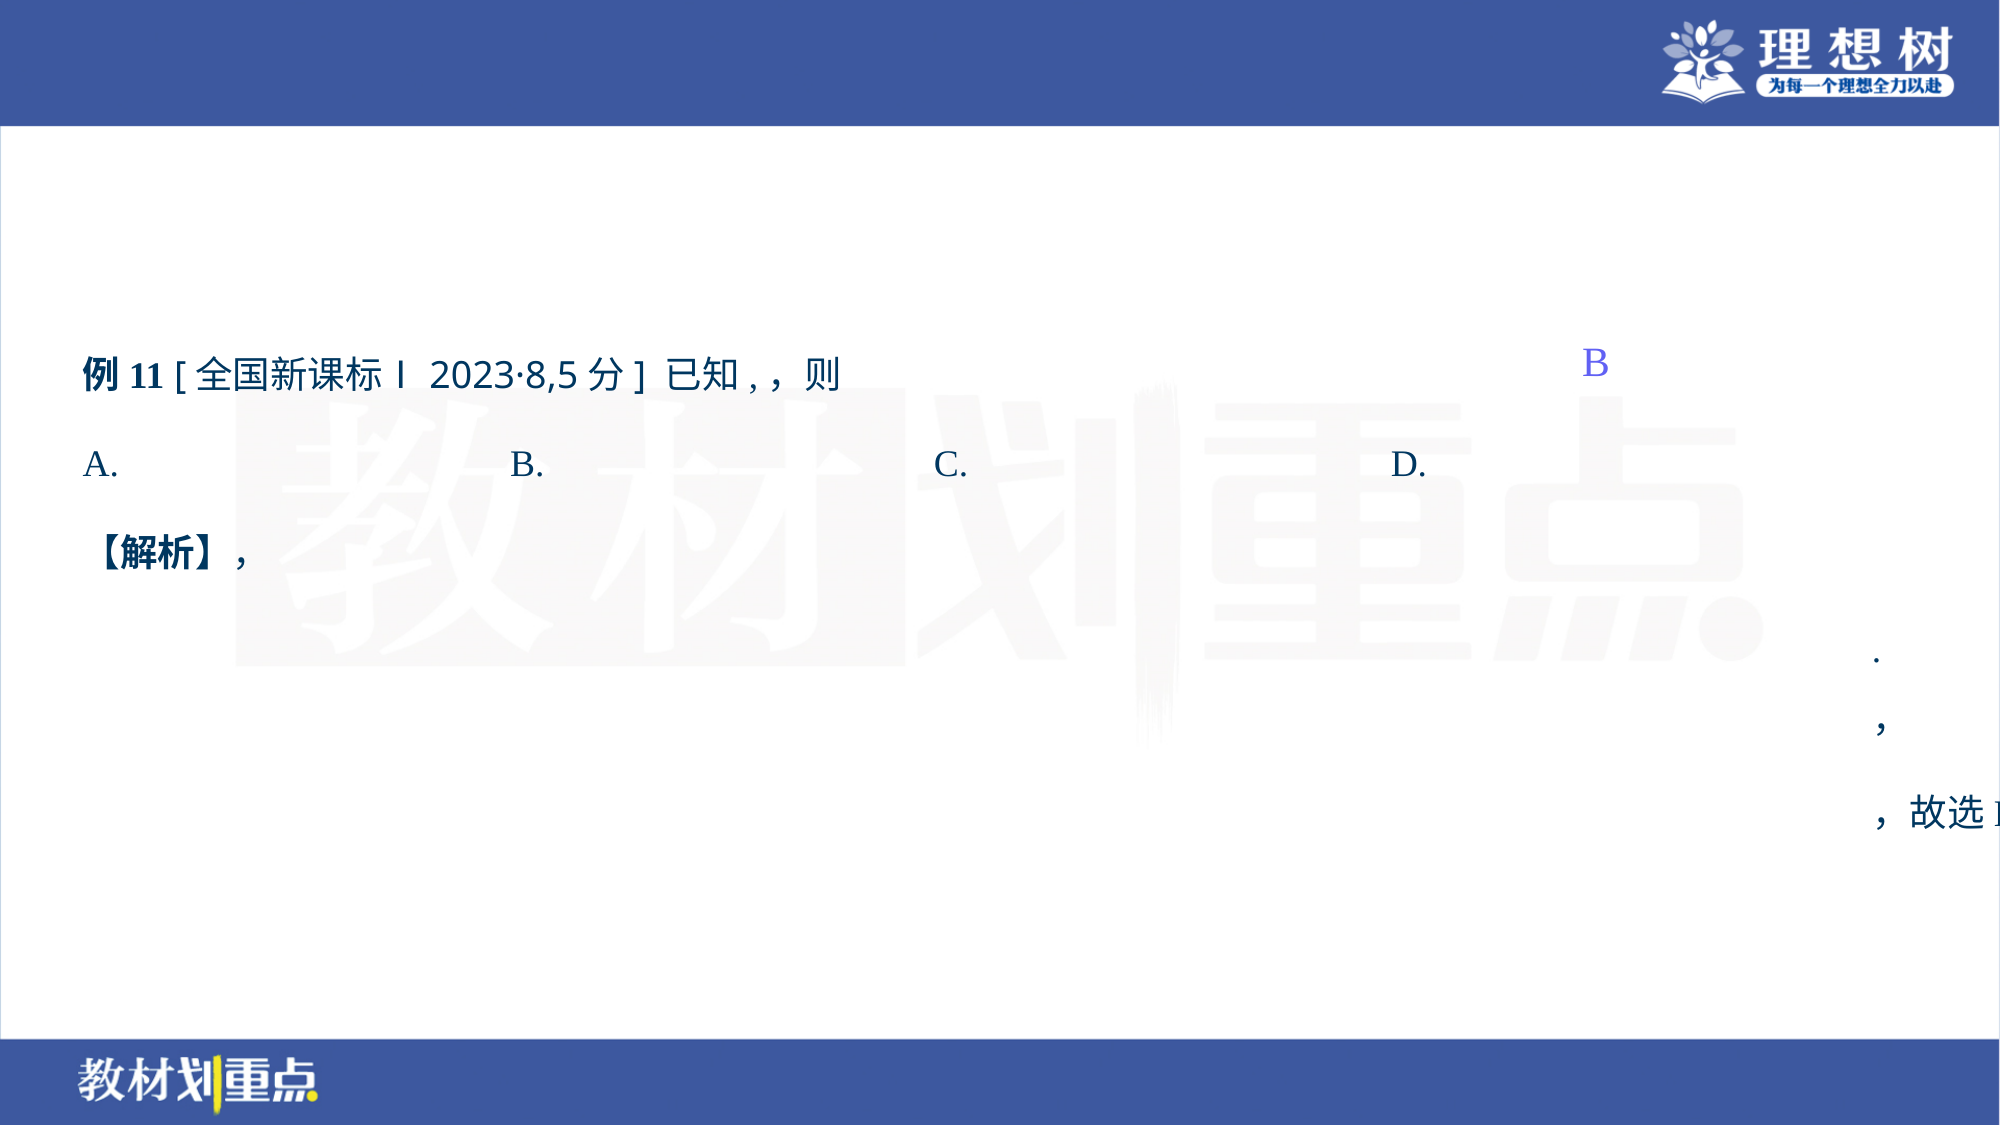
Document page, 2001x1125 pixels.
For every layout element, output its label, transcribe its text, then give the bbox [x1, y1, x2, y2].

text_box B [1566, 332, 1625, 383]
picture [0, 0, 2000, 1125]
